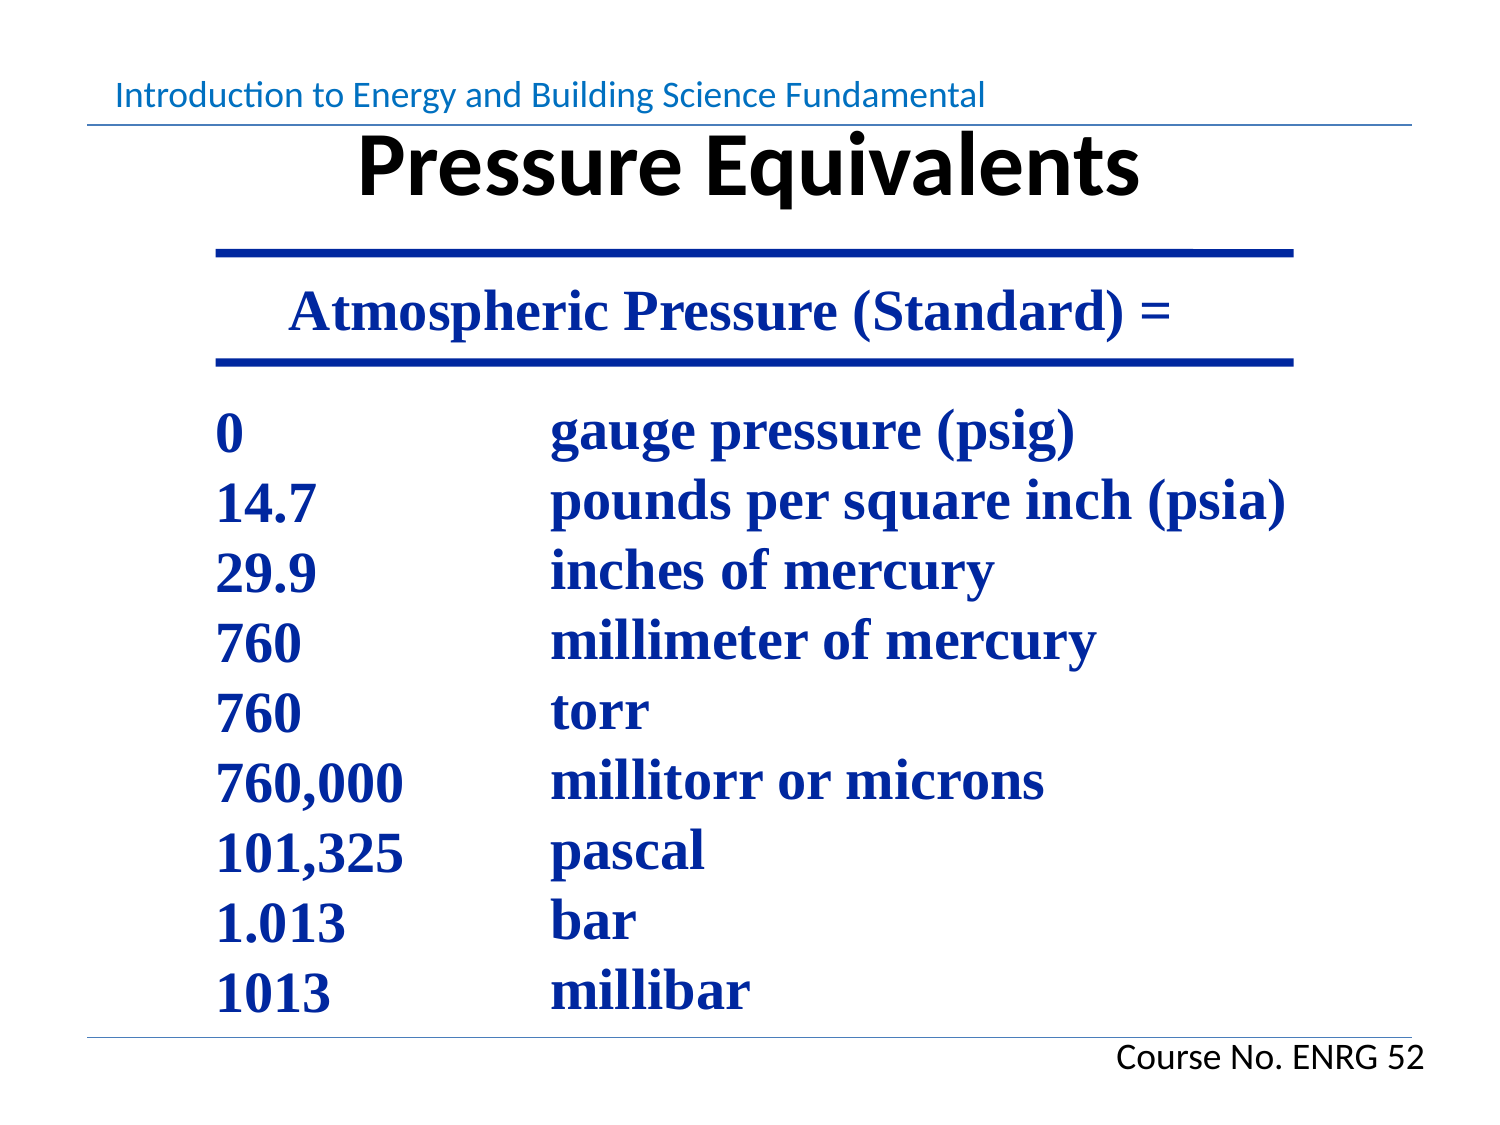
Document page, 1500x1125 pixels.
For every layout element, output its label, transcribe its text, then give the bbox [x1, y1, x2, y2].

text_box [200, 252, 1304, 1033]
title Pressure Equivalents [112, 64, 1388, 253]
